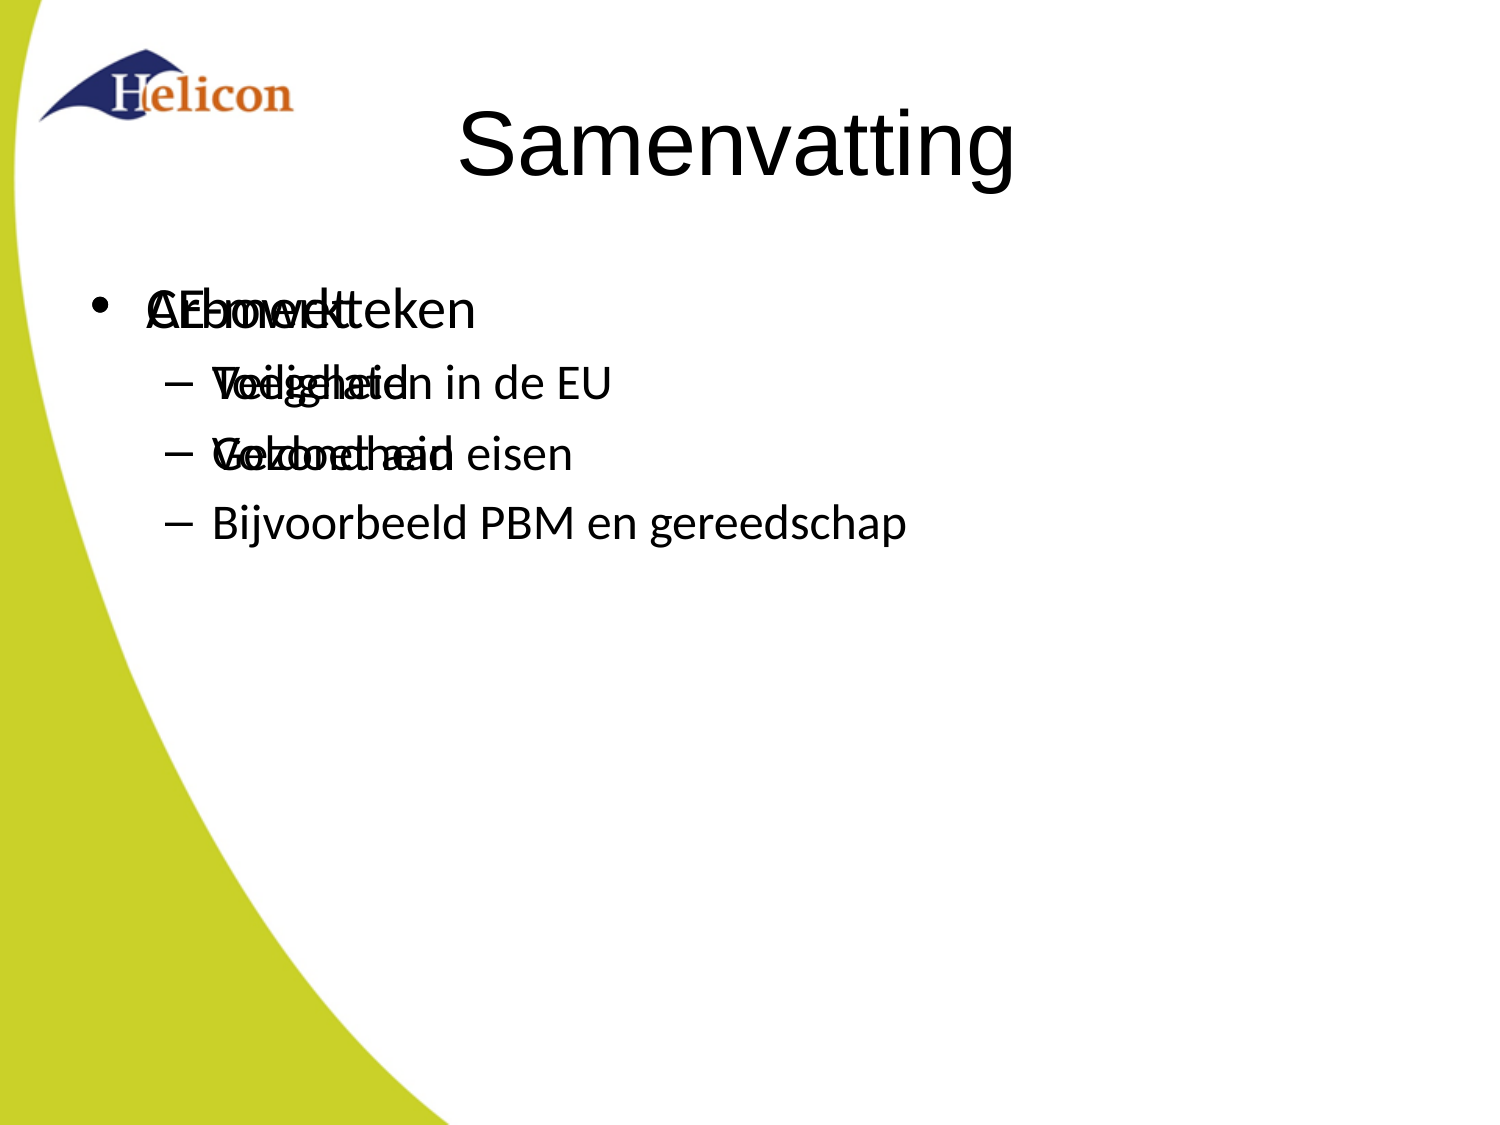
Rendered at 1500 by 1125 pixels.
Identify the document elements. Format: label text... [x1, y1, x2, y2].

picture [0, 0, 1500, 1125]
title Samenvatting [75, 45, 1425, 233]
list CE-merkteken Toegelaten in de EU Voldoet aan eisen Bijvoorbeeld PBM en gereedschap [75, 262, 1425, 1005]
